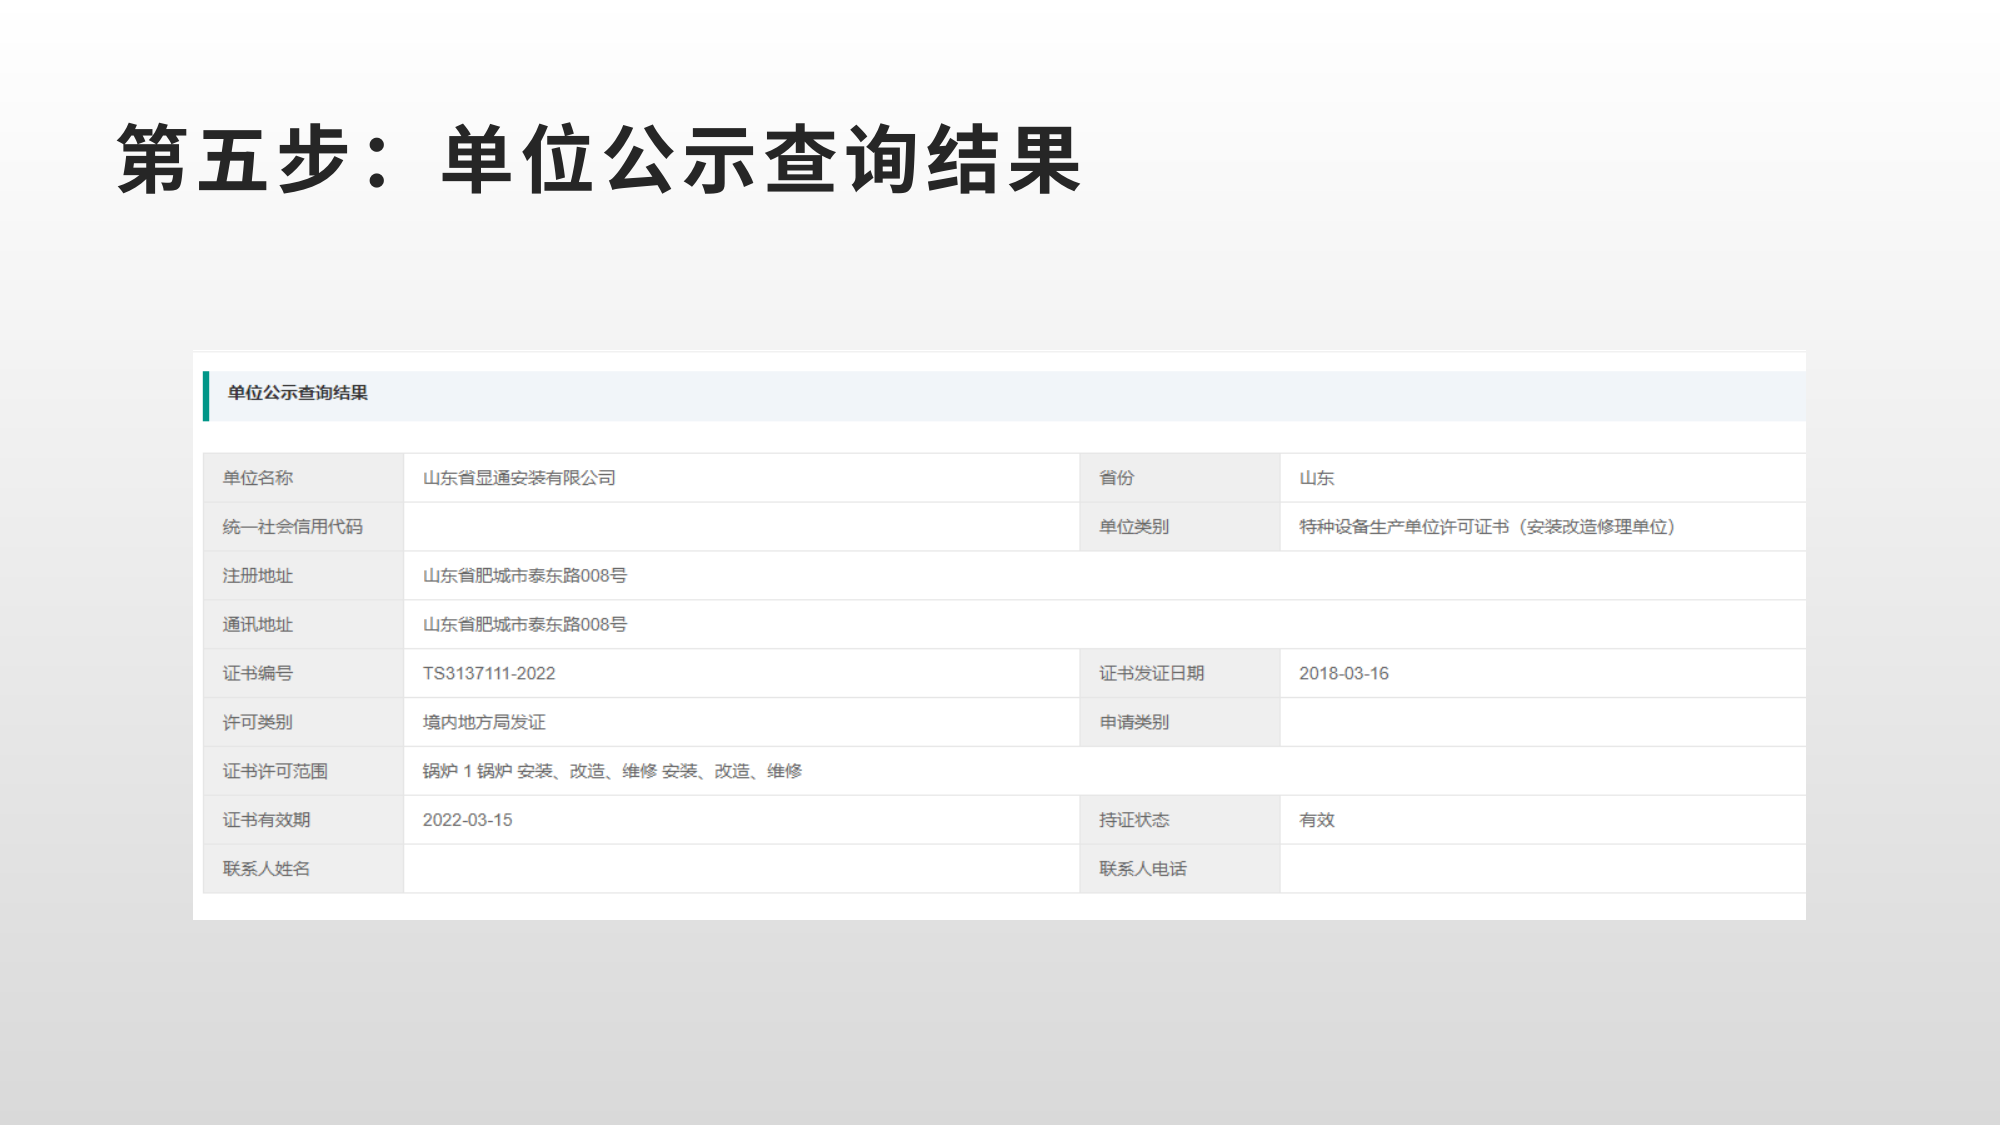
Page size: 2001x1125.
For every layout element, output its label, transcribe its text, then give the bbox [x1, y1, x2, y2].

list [193, 350, 1806, 920]
title 第五步：单位公示查询结果 [99, 99, 1900, 216]
